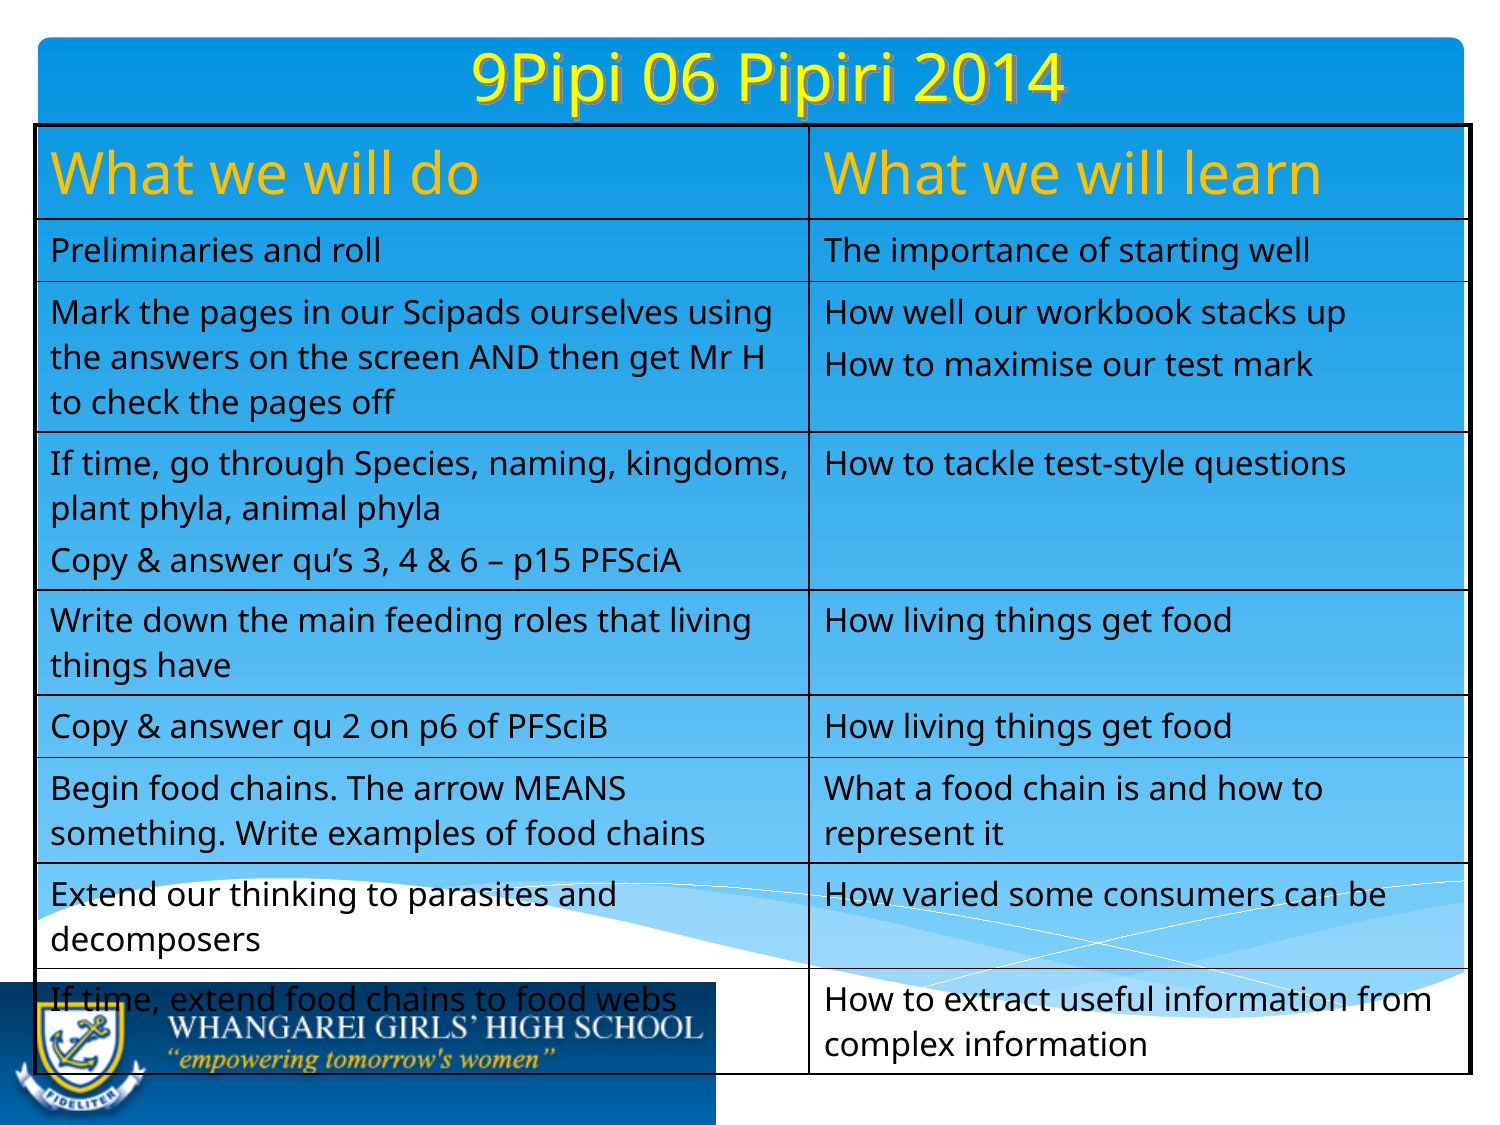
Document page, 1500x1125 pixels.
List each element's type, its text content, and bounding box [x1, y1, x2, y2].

text_box 9Pipi 06 Pipiri 2014 [162, 24, 1375, 123]
table_cell If time, extend food chains to food webs [37, 969, 808, 1073]
table_cell What a food chain is and how to represent it [810, 758, 1468, 862]
picture [0, 982, 716, 1125]
table_cell Extend our thinking to parasites and decomposers [37, 864, 808, 968]
table_cell The importance of starting well [810, 220, 1468, 281]
table_cell How well our workbook stacks up How to maximise our test mark [810, 282, 1468, 431]
table_cell Copy & answer qu 2 on p6 of PFSciB [37, 696, 808, 757]
table_header What we will do [37, 127, 808, 218]
table_cell Write down the main feeding roles that living things have [37, 591, 808, 694]
table_cell How varied some consumers can be [810, 864, 1468, 968]
table_cell How to extract useful information from complex information [810, 969, 1468, 1073]
table_cell How living things get food [810, 591, 1468, 694]
table_cell Preliminaries and roll [37, 220, 808, 281]
table_cell If time, go through Species, naming, kingdoms, plant phyla, animal phyla Copy & answer qu’s 3, 4 & 6 – p15 PFSciA [37, 433, 808, 589]
table_cell How to tackle test-style questions [810, 433, 1468, 589]
table_cell Begin food chains. The arrow MEANS something. Write examples of food chains [37, 758, 808, 862]
table_cell How living things get food [810, 696, 1468, 757]
table_header What we will learn [810, 127, 1468, 218]
table_cell Mark the pages in our Scipads ourselves using the answers on the screen AND then get Mr H to check the pages off [37, 282, 808, 431]
